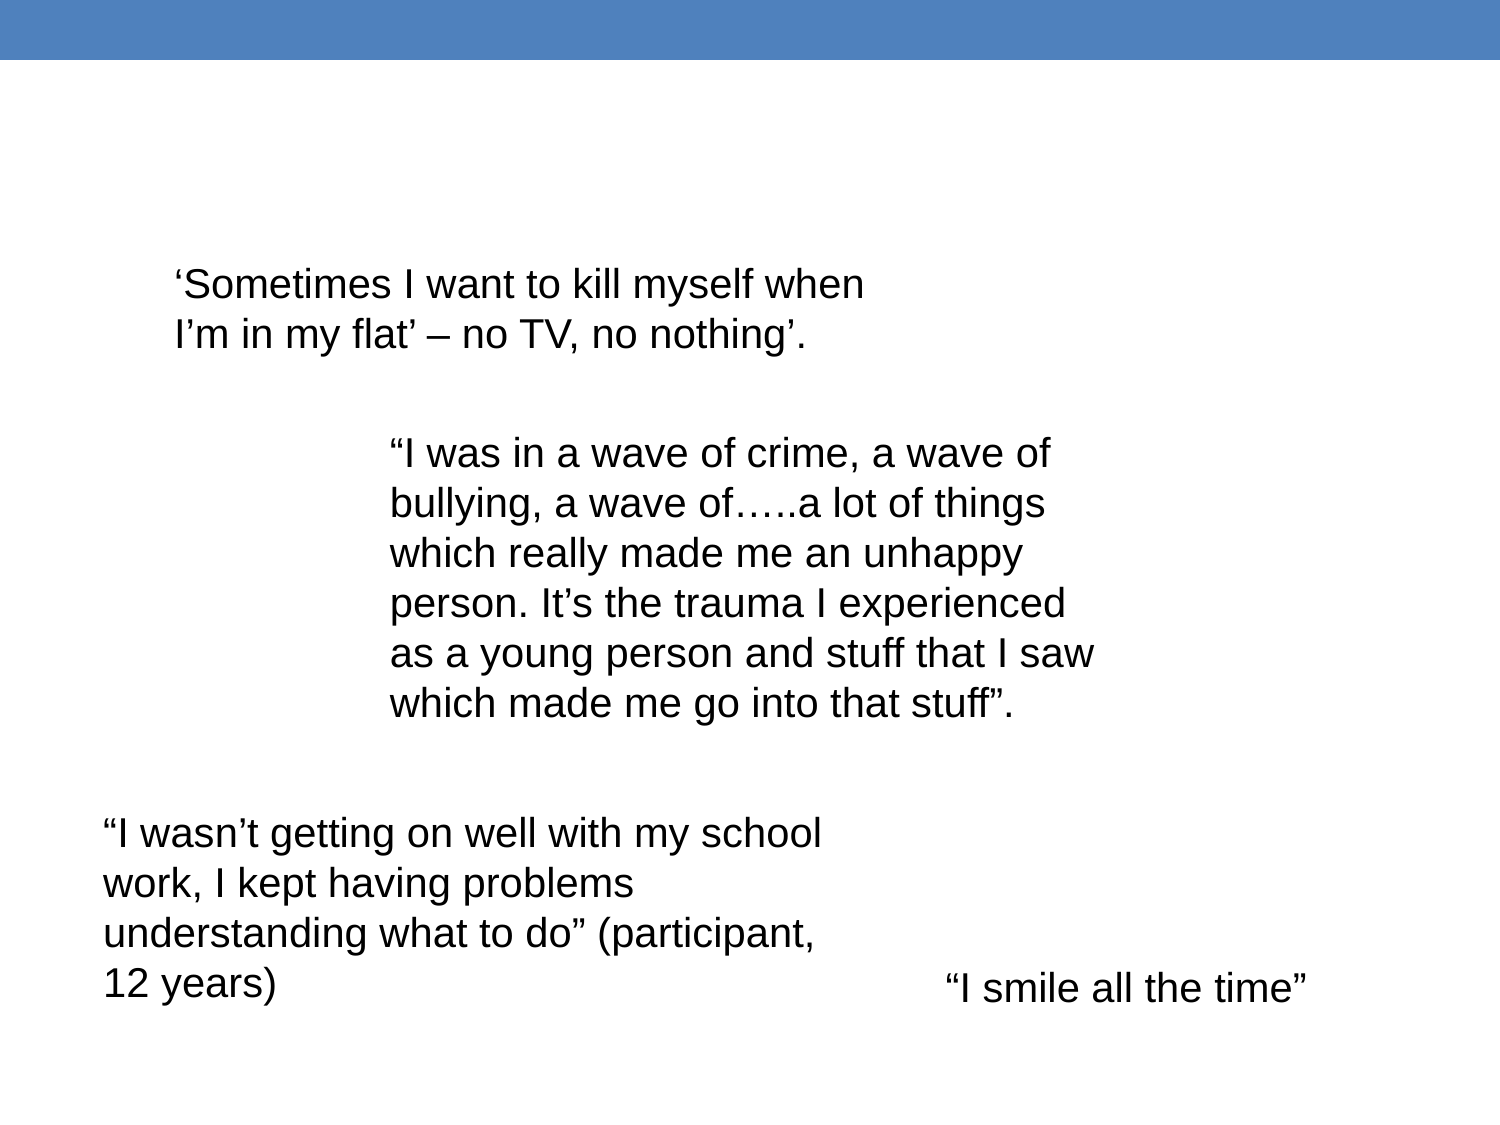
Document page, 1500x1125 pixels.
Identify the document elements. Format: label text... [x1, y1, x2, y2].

text_box “I wasn’t getting on well with my school work, I kept having problems understanding what to do” (participant, 12 years) [88, 798, 839, 1014]
text_box “I was in a wave of crime, a wave of bullying, a wave of…..a lot of things which really made me an unhappy person. It’s the trauma I experienced as a young person and stuff that I saw which made me go into that stuff”. [374, 418, 1125, 734]
text_box “I smile all the time” [930, 953, 1323, 1019]
text_box ‘Sometimes I want to kill myself when I’m in my flat’ – no TV, no nothing’. [159, 248, 910, 364]
